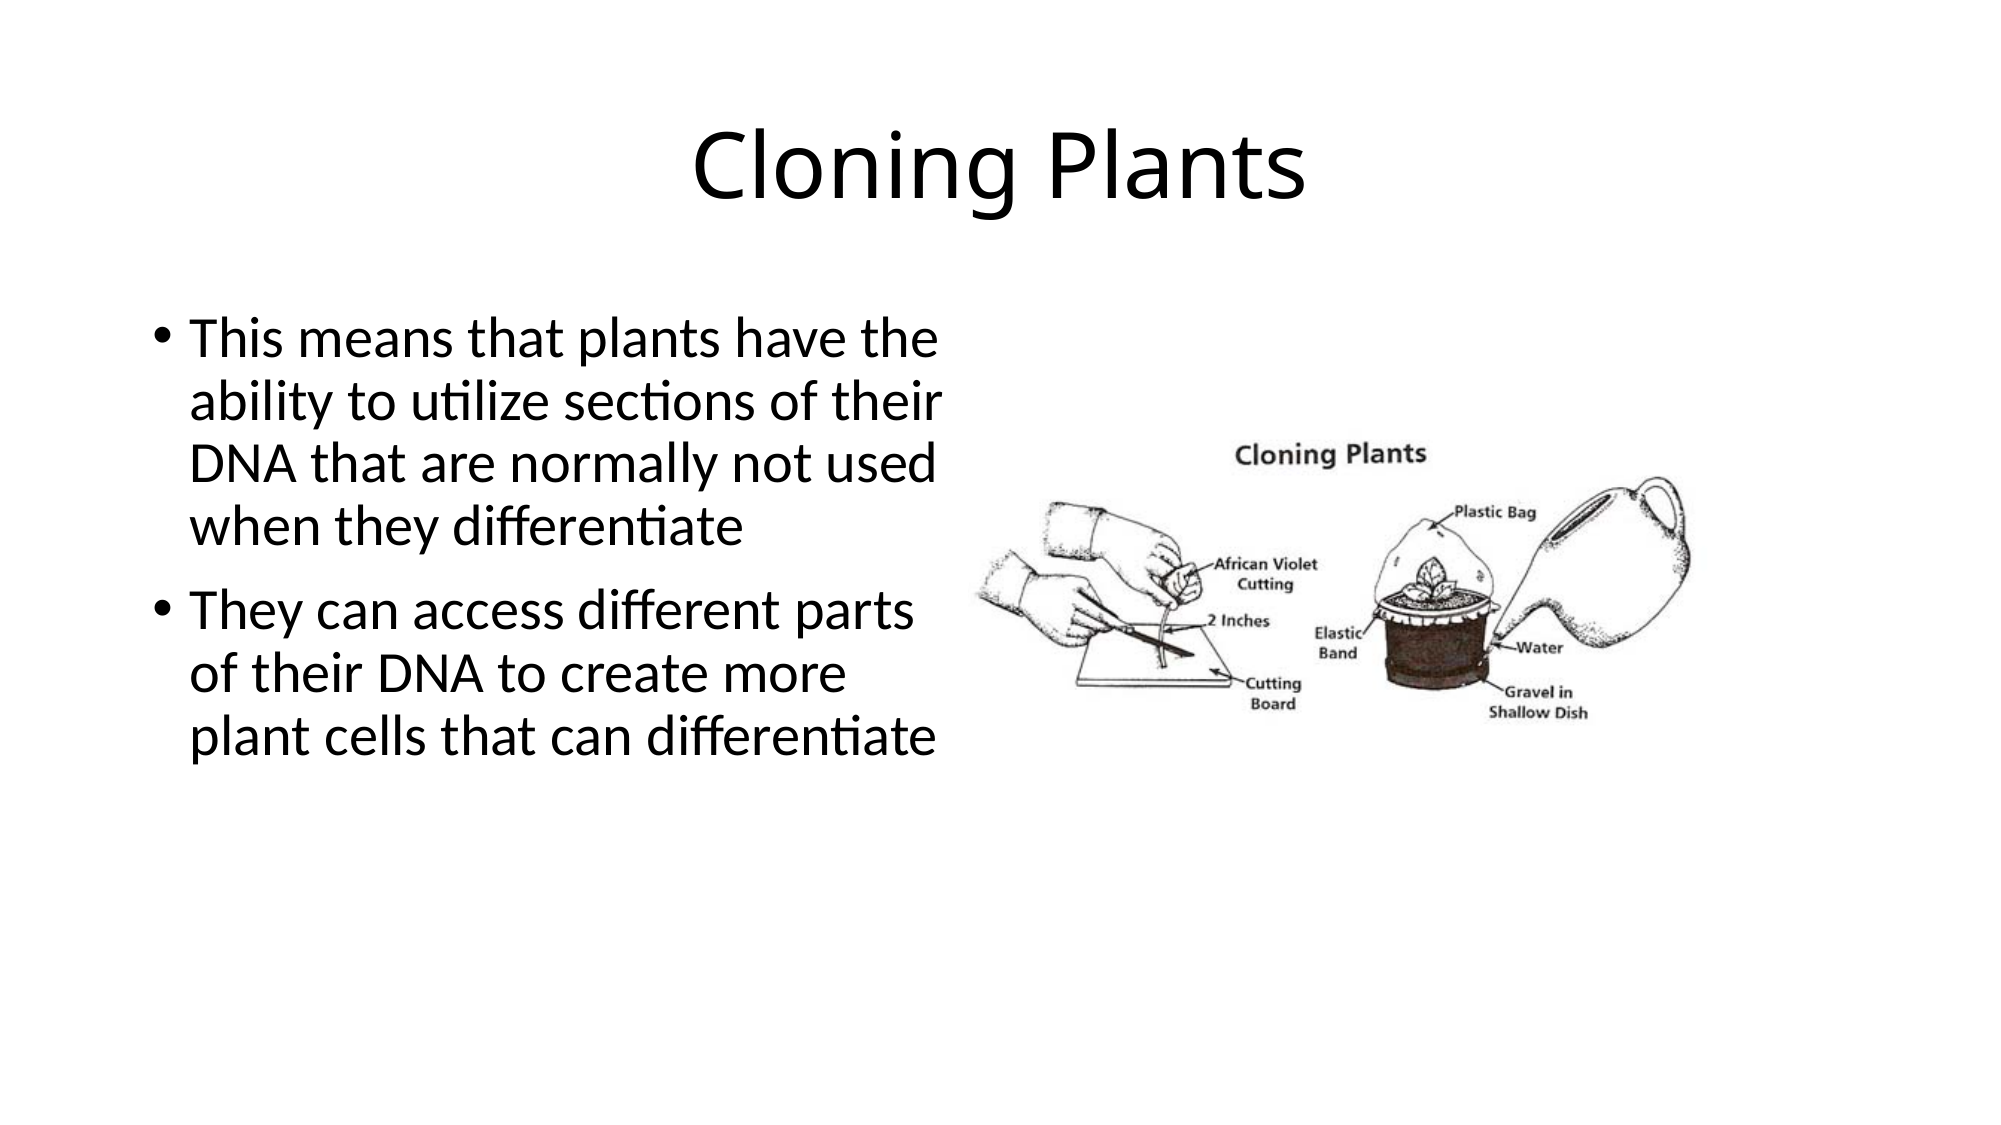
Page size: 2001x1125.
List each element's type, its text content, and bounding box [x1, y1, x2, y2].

list This means that plants have the ability to utilize sections of their DNA that are normally not used when they differentiate They can access different parts of their DNA to create more plant cells that can differentiate [137, 299, 988, 1014]
picture [968, 428, 1713, 739]
title Cloning Plants [137, 59, 1863, 278]
